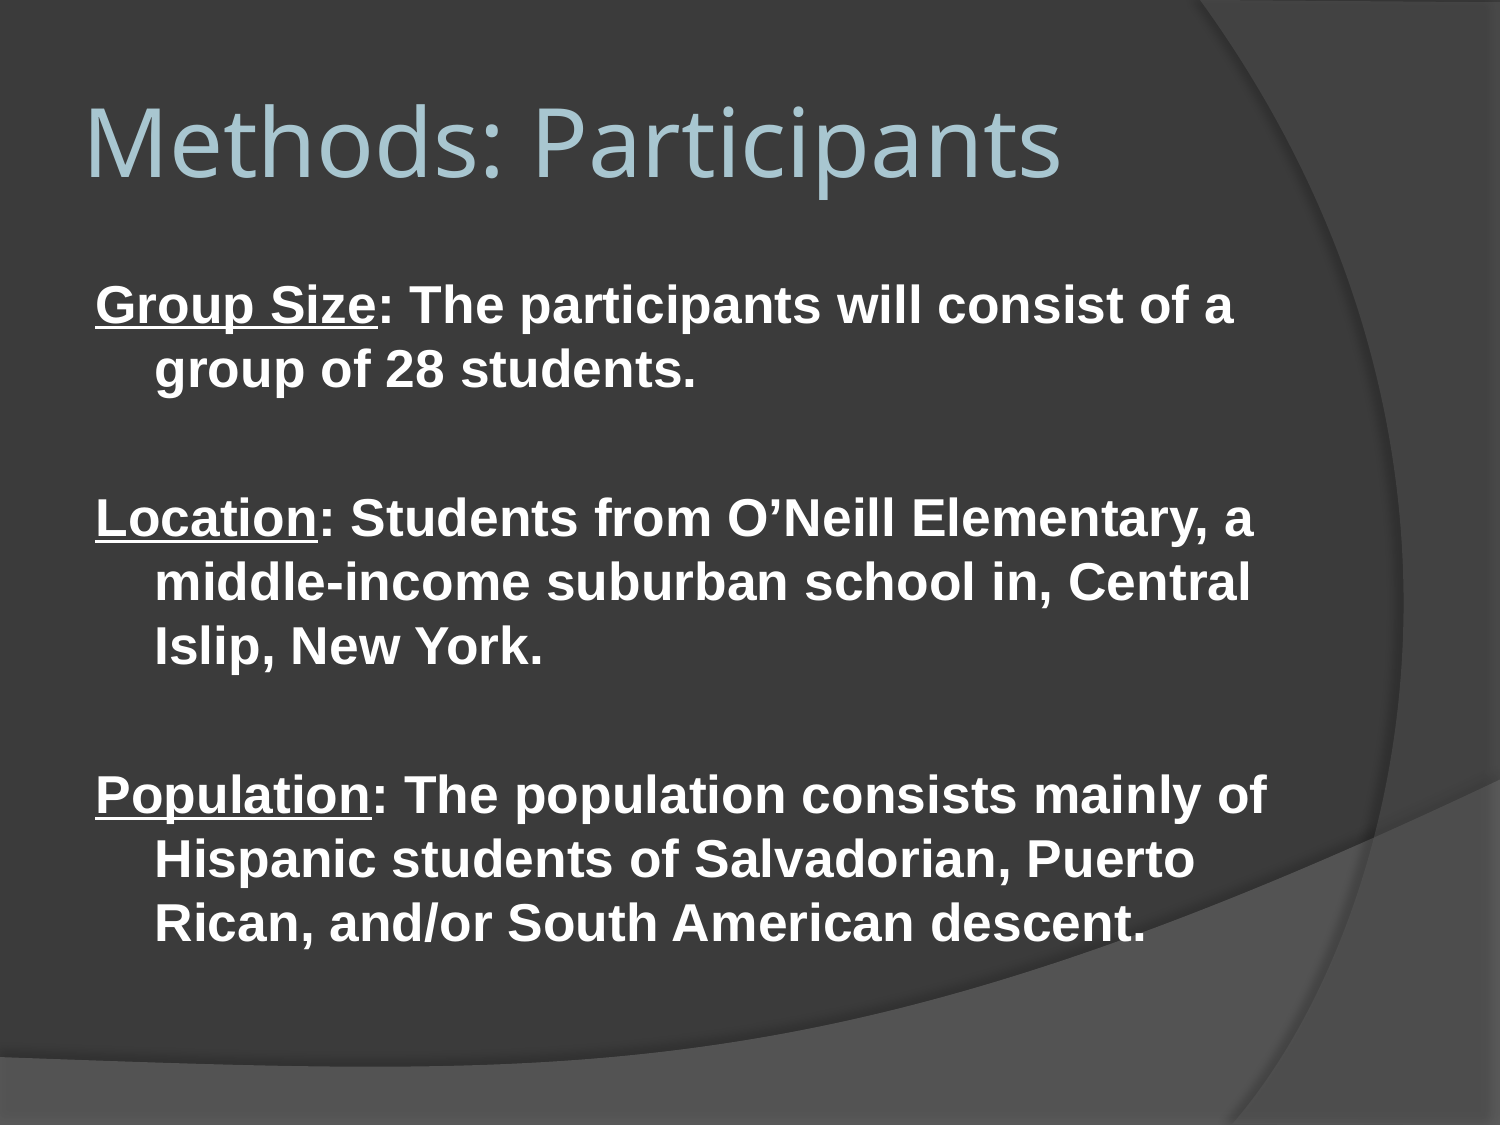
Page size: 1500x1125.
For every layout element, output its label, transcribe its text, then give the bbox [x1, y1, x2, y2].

list Group Size: The participants will consist of a group of 28 students. Location: Students from O’Neill Elementary, a middle-income suburban school in, Central Islip, New York. Population: The population consists mainly of Hispanic students of Salvadorian, Puerto Rican, and/or South American descent. [75, 262, 1300, 1005]
title Methods: Participants [75, 45, 1300, 233]
